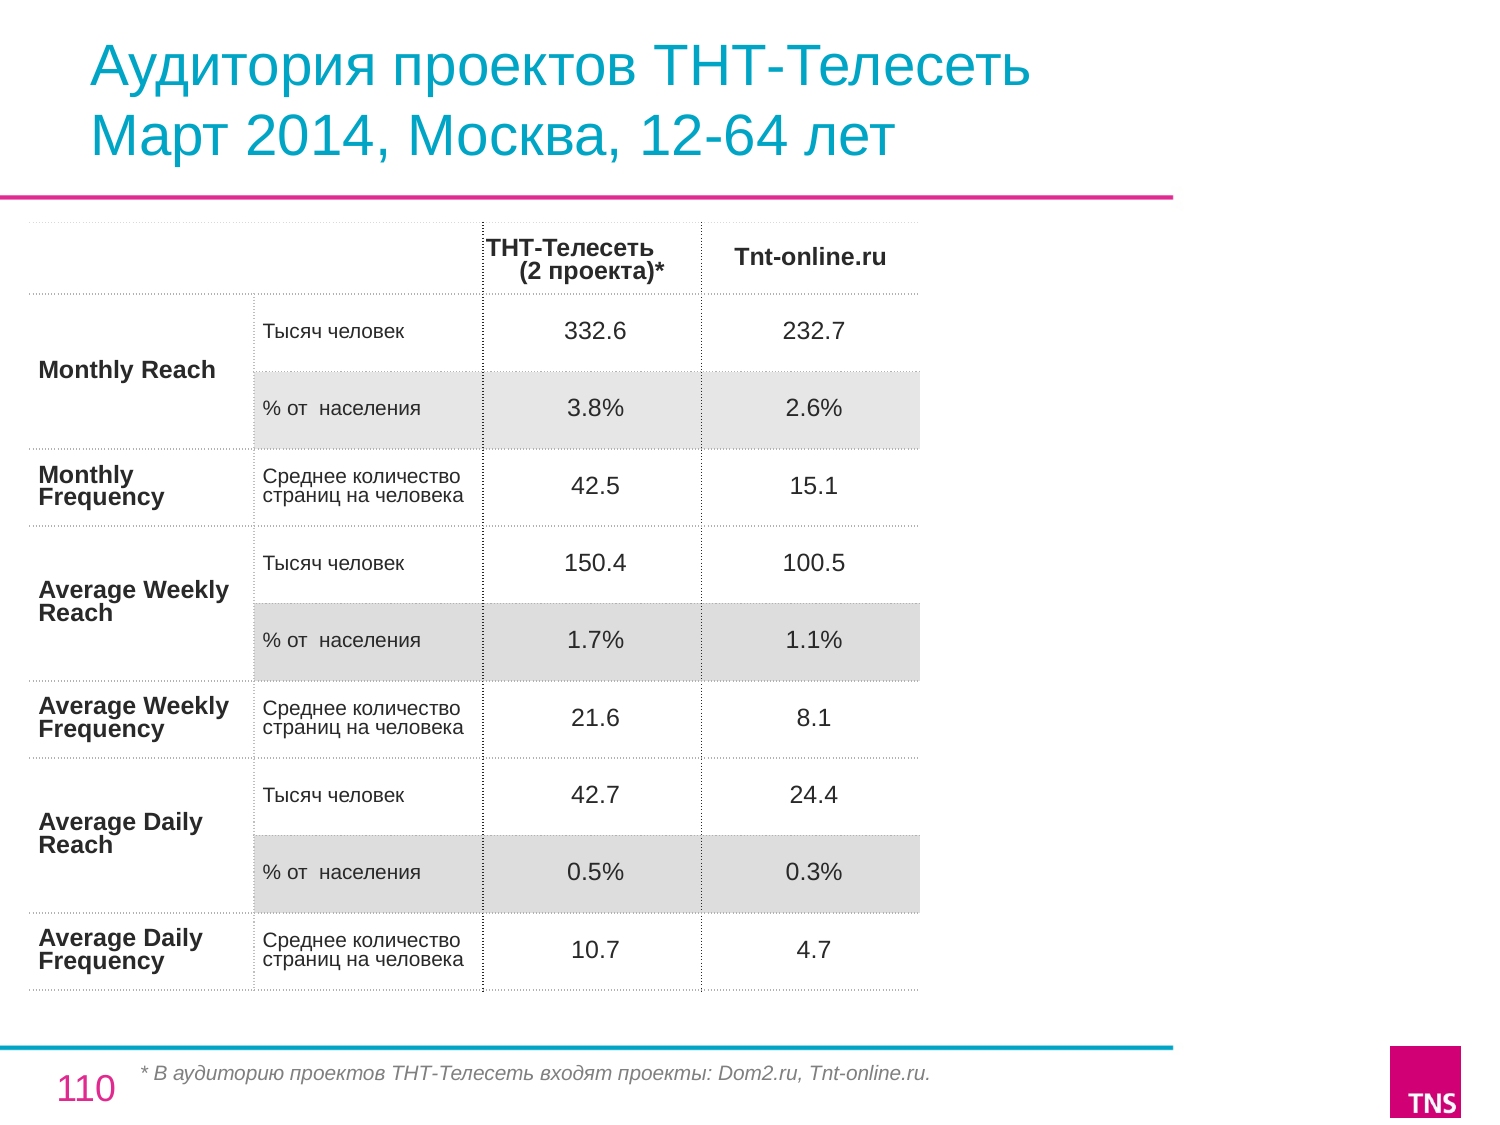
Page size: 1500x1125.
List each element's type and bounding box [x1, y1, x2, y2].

text_box [124, 1052, 1463, 1092]
table_cell [29, 294, 920, 990]
table_header [29, 223, 920, 294]
picture [0, 0, 1500, 1125]
title [74, 8, 1476, 187]
slide_number [40, 1055, 392, 1125]
